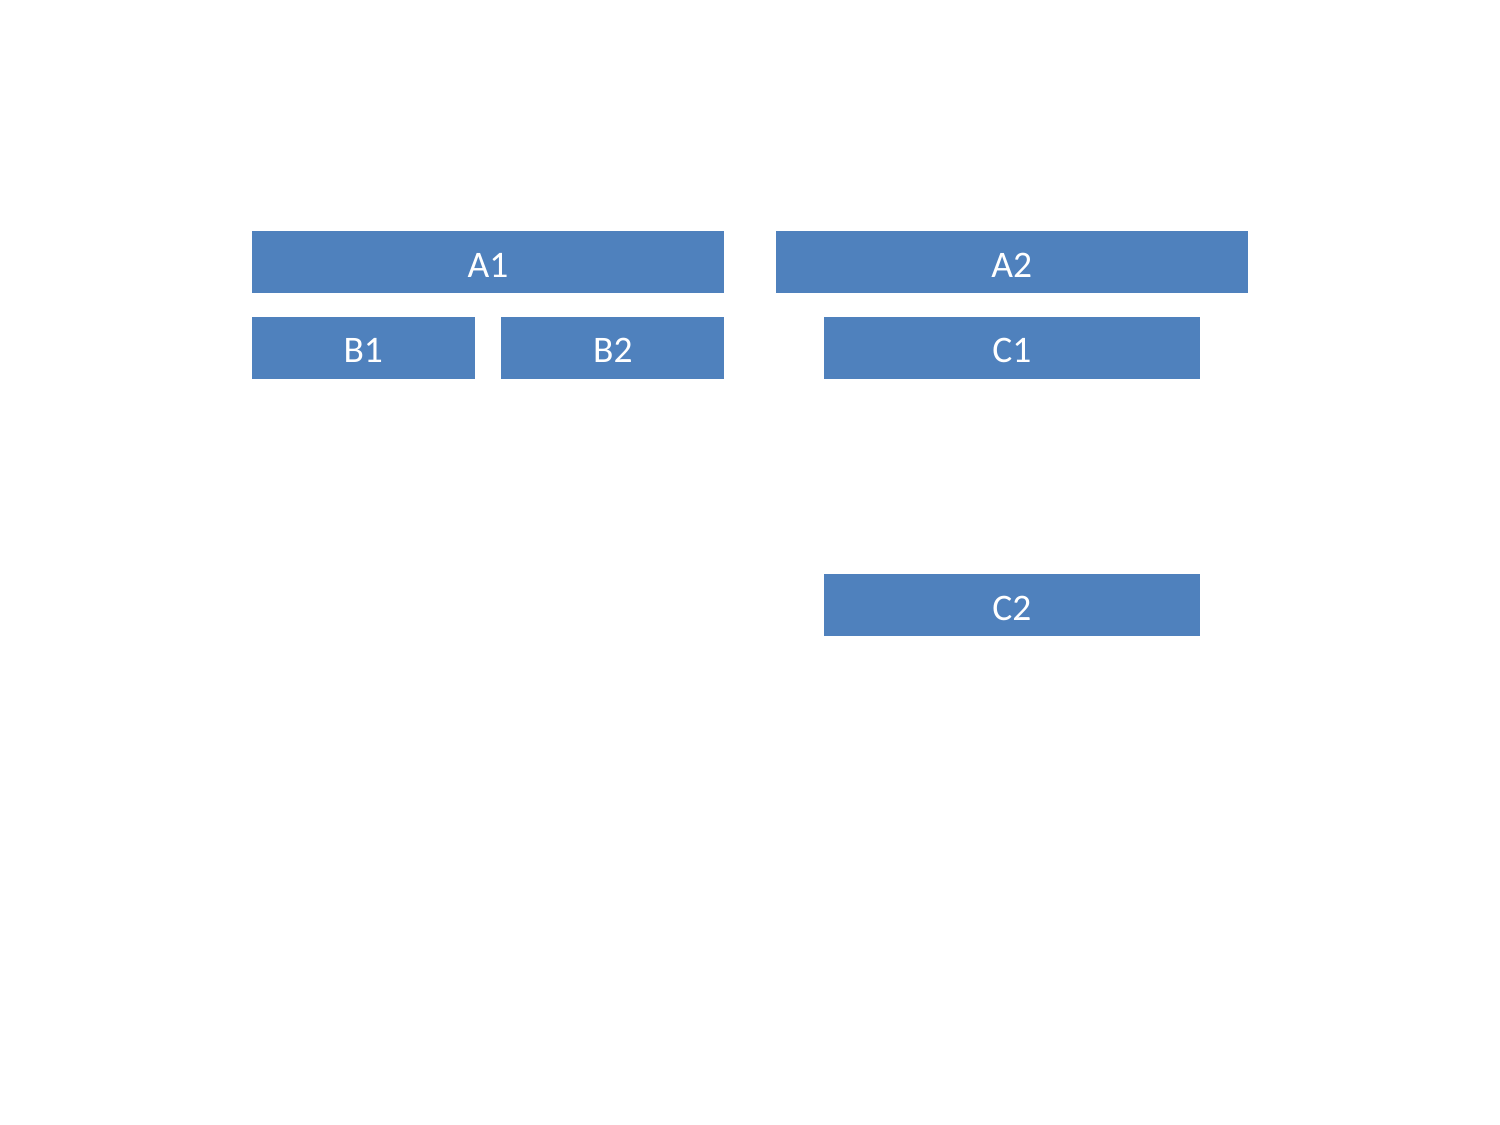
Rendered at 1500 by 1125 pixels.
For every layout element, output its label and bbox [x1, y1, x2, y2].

text_box [249, 228, 1251, 897]
